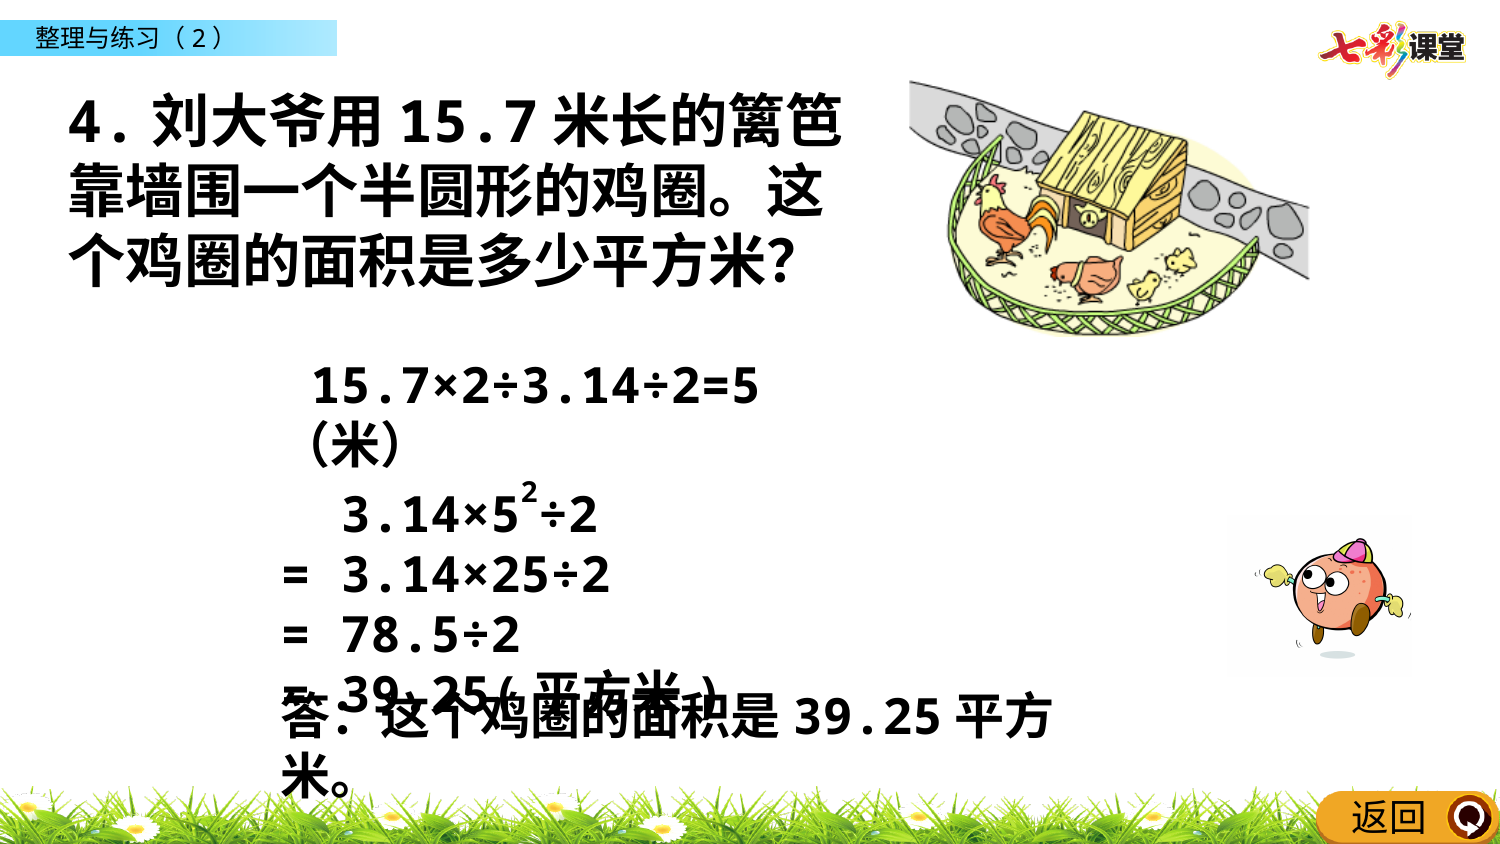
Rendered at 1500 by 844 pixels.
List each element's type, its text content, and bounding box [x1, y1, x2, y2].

picture [1316, 20, 1468, 80]
picture [907, 48, 1314, 337]
picture [1226, 515, 1412, 678]
text_box 4.刘大爷用15.7米长的篱笆靠墙围一个半圆形的鸡圈。这个鸡圈的面积是多少平方米？ [53, 76, 880, 302]
text_box 答：这个鸡圈的面积是39.25平方米。 [265, 676, 1117, 812]
text_box 15.7×2÷3.14÷2=5（米） 3.14×52÷2 = 3.14×25÷2 = 78.5÷2 = 39.25(平方米) [265, 346, 916, 730]
picture [0, 786, 1500, 844]
